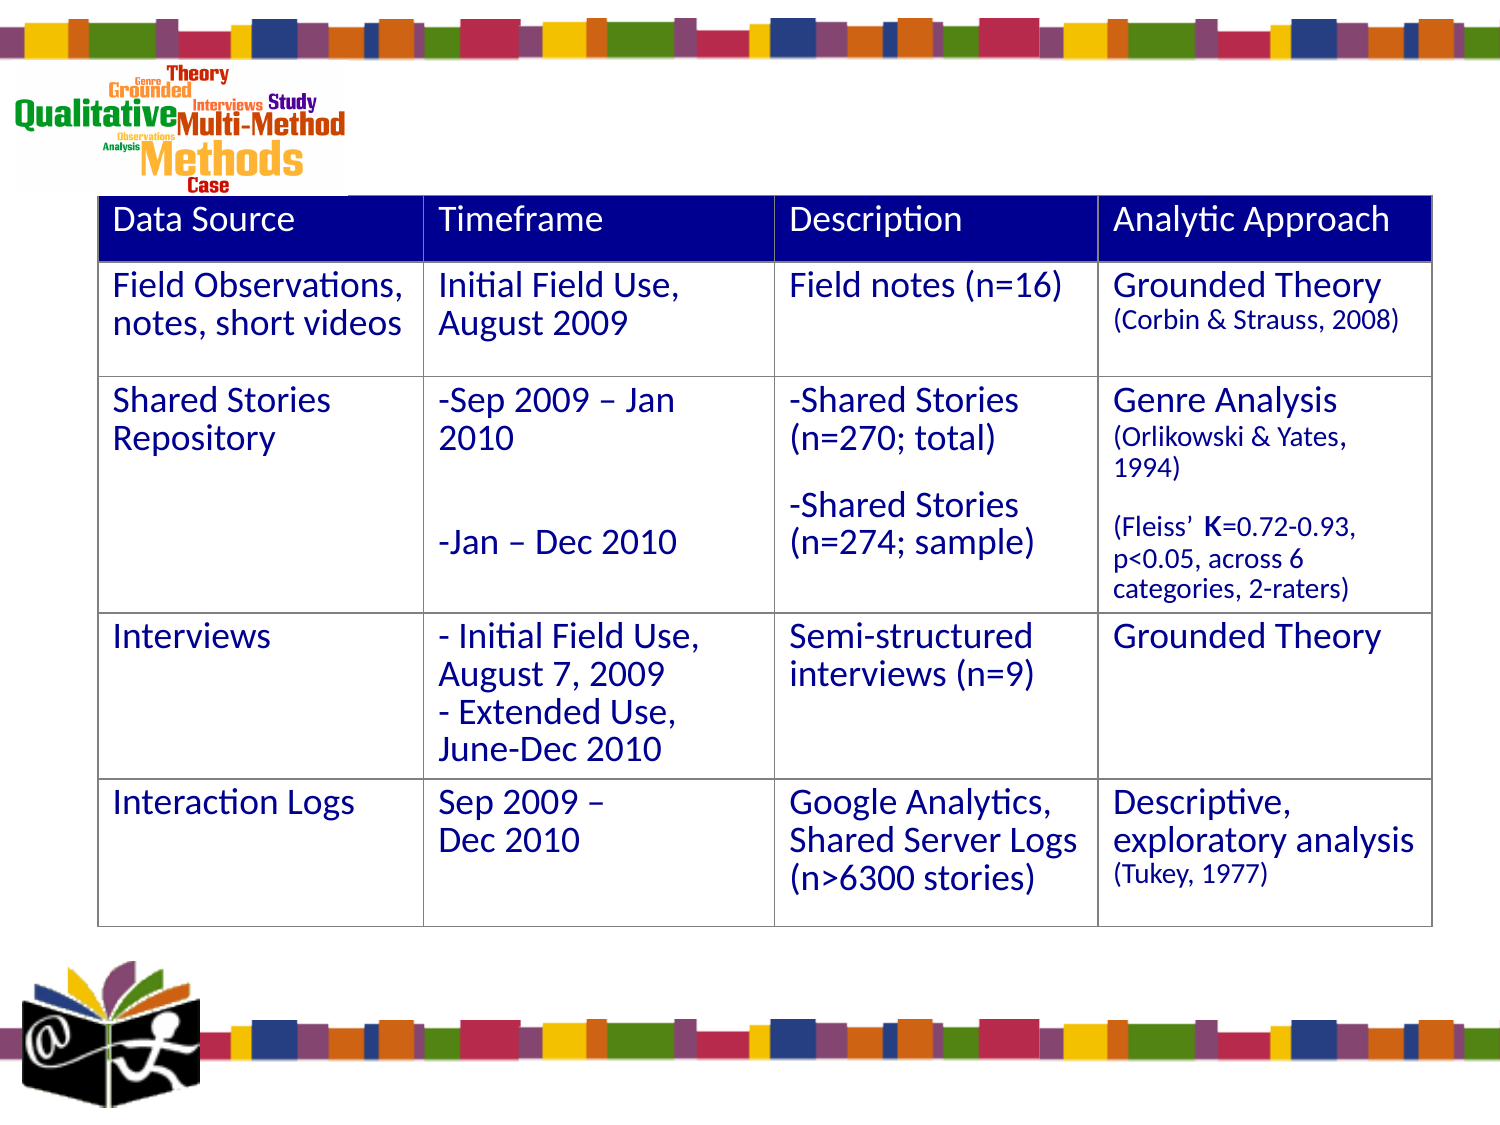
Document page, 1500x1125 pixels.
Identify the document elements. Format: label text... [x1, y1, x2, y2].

table_cell Shared Stories Repository [99, 377, 423, 612]
table_cell Interviews [99, 614, 423, 778]
table_cell Sep 2009 – Dec 2010 [424, 780, 774, 926]
table_cell Grounded Theory (Corbin & Strauss, 2008) [1099, 263, 1431, 376]
table_cell Interaction Logs [99, 780, 423, 926]
table_cell Field notes (n=16) [775, 263, 1097, 376]
table_header Description [775, 196, 1097, 261]
table_cell Semi-structured interviews (n=9) [775, 614, 1097, 778]
table_cell -Shared Stories (n=270; total) -Shared Stories (n=274; sample) [775, 377, 1097, 612]
table_cell Initial Field Use, August 2009 [424, 263, 774, 376]
table_header Data Source [99, 196, 423, 261]
table_cell Field Observations, notes, short videos [99, 263, 423, 376]
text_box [0, 961, 1500, 1108]
table_cell -Sep 2009 – Jan 2010 -Jan – Dec 2010 [424, 377, 774, 612]
table_cell Genre Analysis (Orlikowski & Yates, 1994) (Fleiss’ κ=0.72-0.93, p<0.05, across 6 categories, 2-raters) [1099, 377, 1431, 612]
table_cell - Initial Field Use, August 7, 2009 - Extended Use, June-Dec 2010 [424, 614, 774, 778]
table_header Analytic Approach [1099, 196, 1431, 261]
picture [12, 60, 348, 196]
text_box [0, 18, 1500, 63]
table_cell Google Analytics, Shared Server Logs (n>6300 stories) [775, 780, 1097, 926]
table_header Timeframe [424, 196, 774, 261]
table_cell Descriptive, exploratory analysis (Tukey, 1977) [1099, 780, 1431, 926]
table_cell Grounded Theory [1099, 614, 1431, 778]
